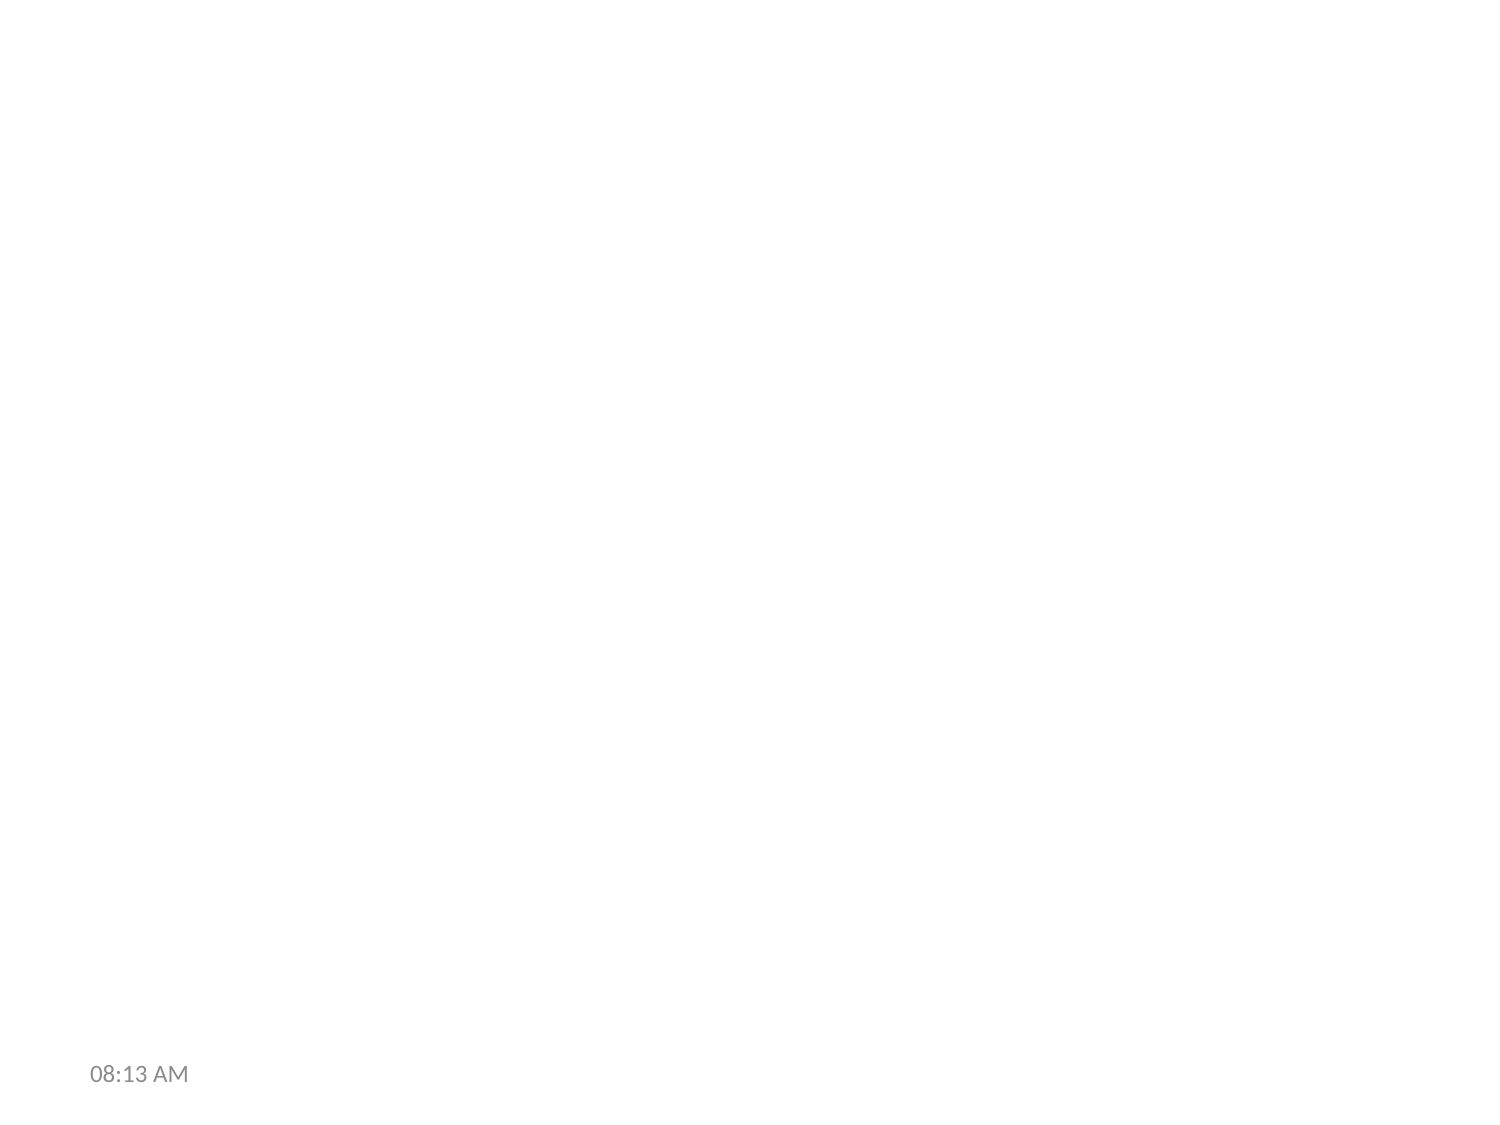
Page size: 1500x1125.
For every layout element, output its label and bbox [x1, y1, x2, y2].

slide_number [75, 1042, 425, 1103]
